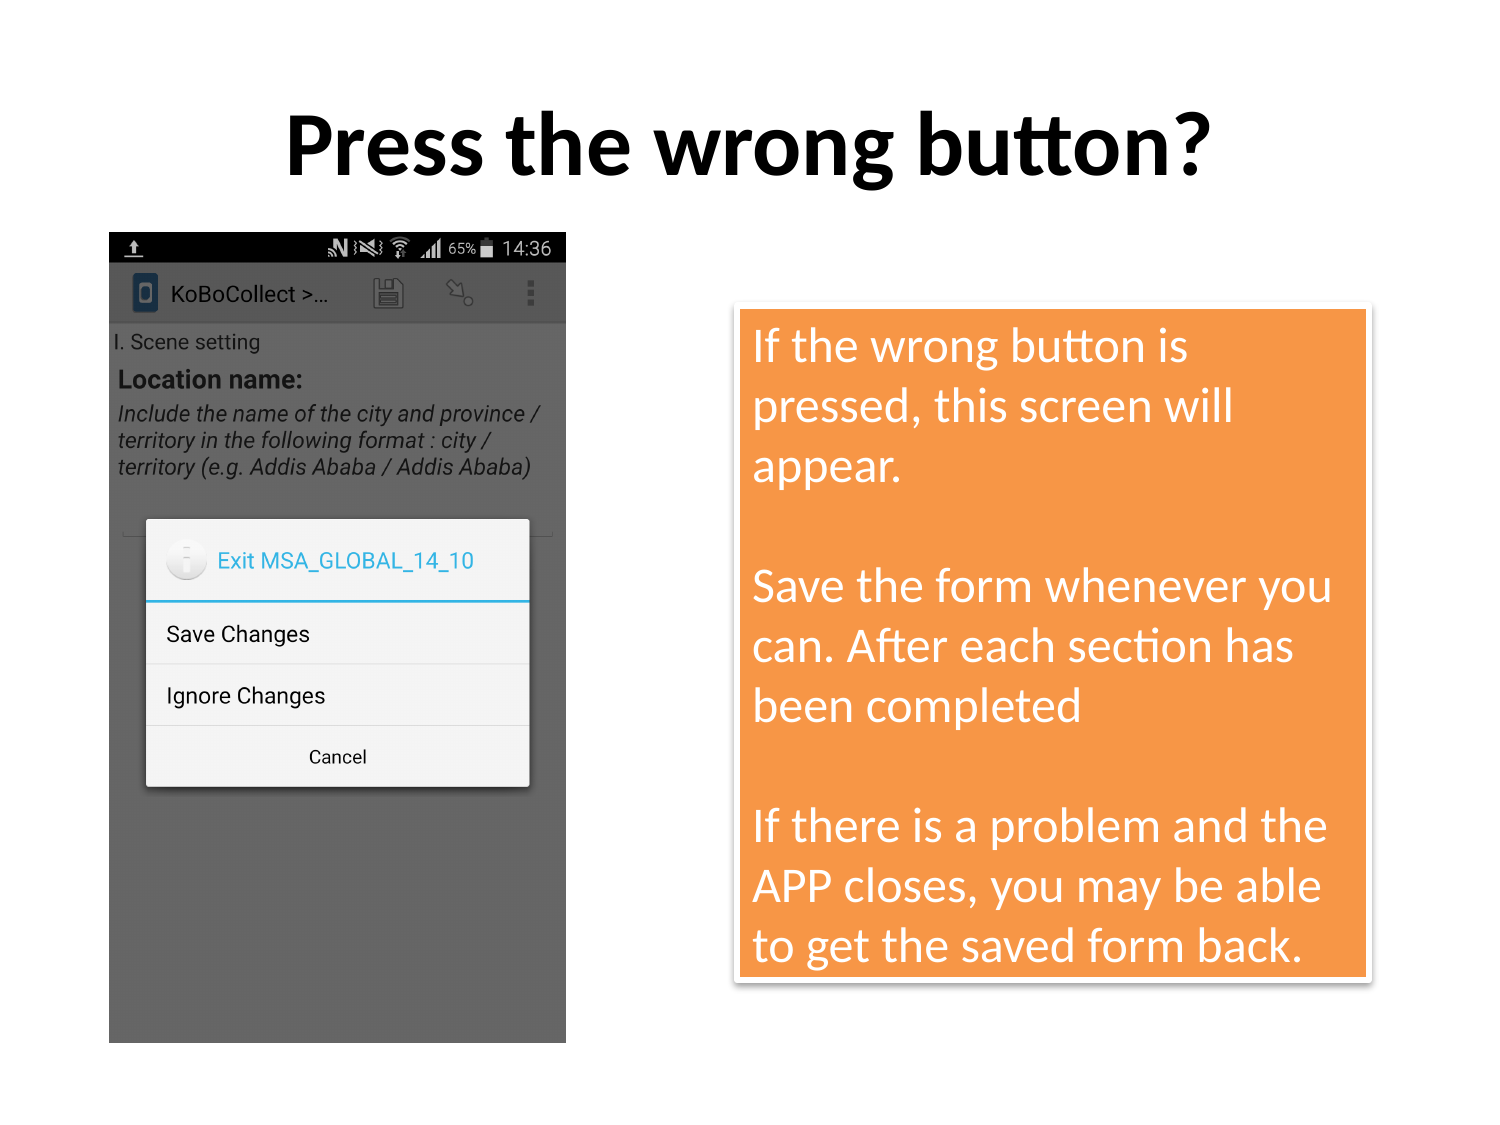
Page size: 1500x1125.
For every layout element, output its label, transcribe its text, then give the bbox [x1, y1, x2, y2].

picture [109, 232, 566, 1043]
text_box If the wrong button is pressed, this screen will appear. Save the form whenever you can. After each section has been completed If there is a problem and the APP closes, you may be able to get the saved form back. [734, 302, 1372, 983]
title Press the wrong button? [75, 45, 1425, 233]
